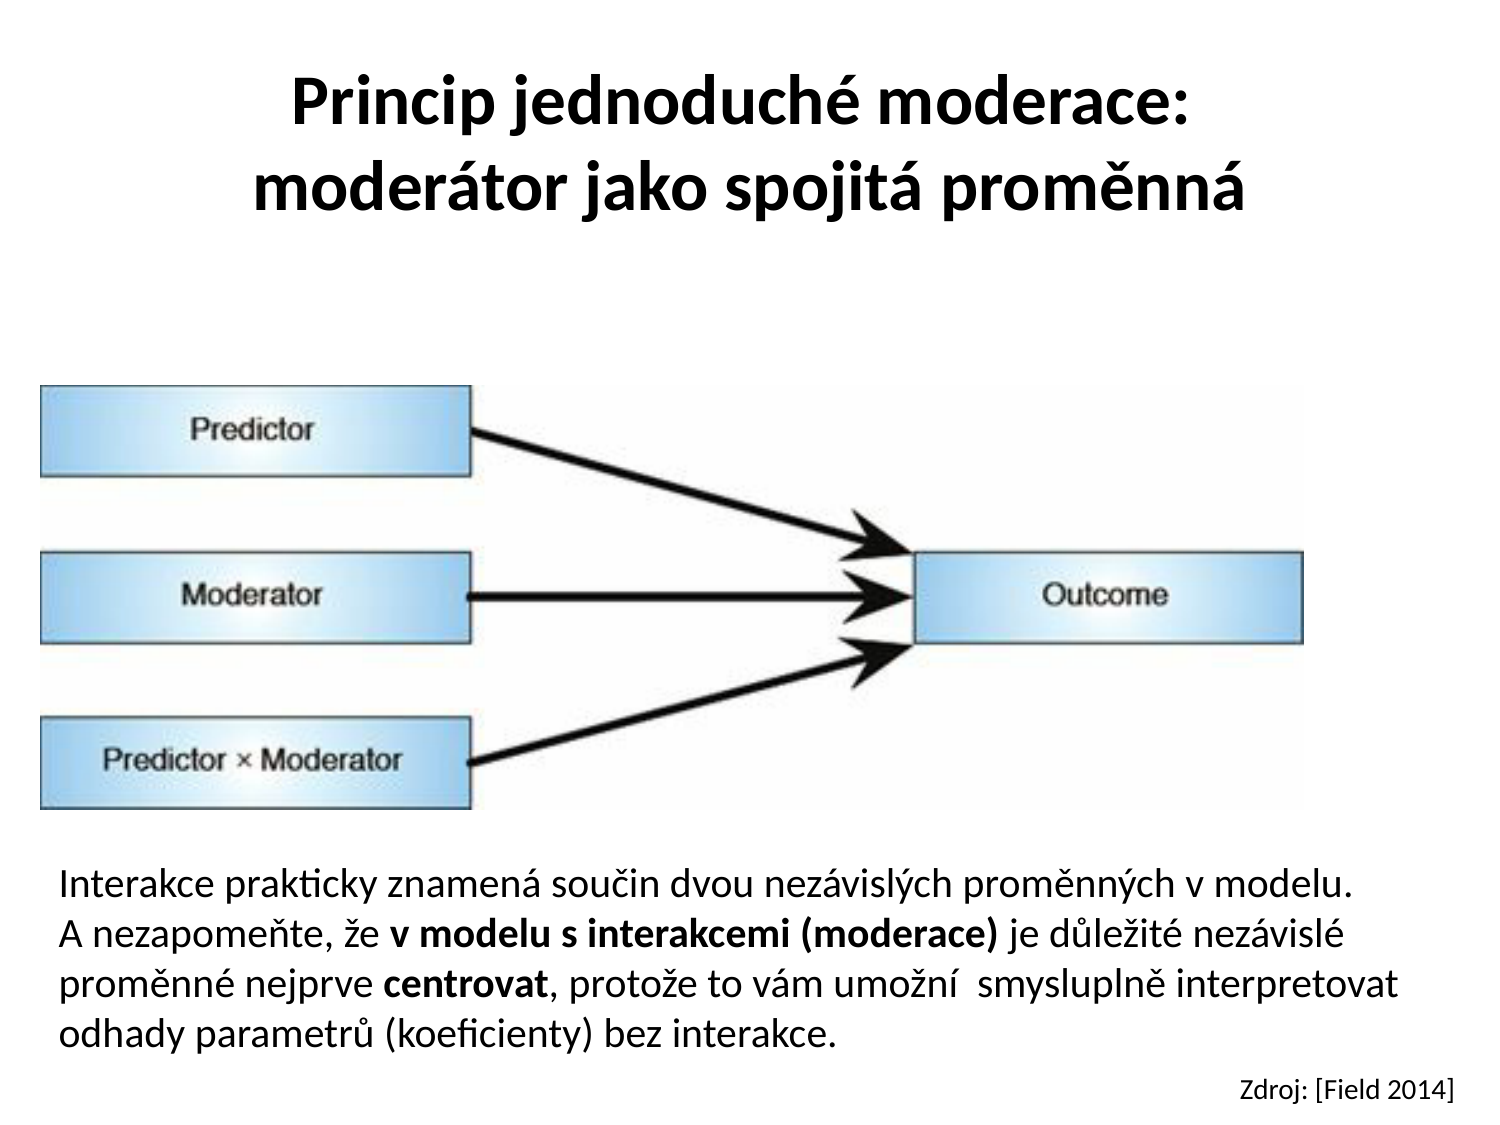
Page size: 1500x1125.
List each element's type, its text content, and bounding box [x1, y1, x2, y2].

text_box Zdroj: [Field 2014] [1225, 1062, 1472, 1113]
picture [39, 385, 1305, 810]
text_box Interakce prakticky znamená součin dvou nezávislých proměnných v modelu. A nezapomeňte, že v modelu s interakcemi (moderace) je důležité nezávislé proměnné nejprve centrovat, protože to vám umožní smysluplně interpretovat odhady parametrů (koeficienty) bez interakce. [43, 848, 1454, 1064]
title Princip jednoduché moderace: moderátor jako spojitá proměnná [75, 45, 1425, 233]
